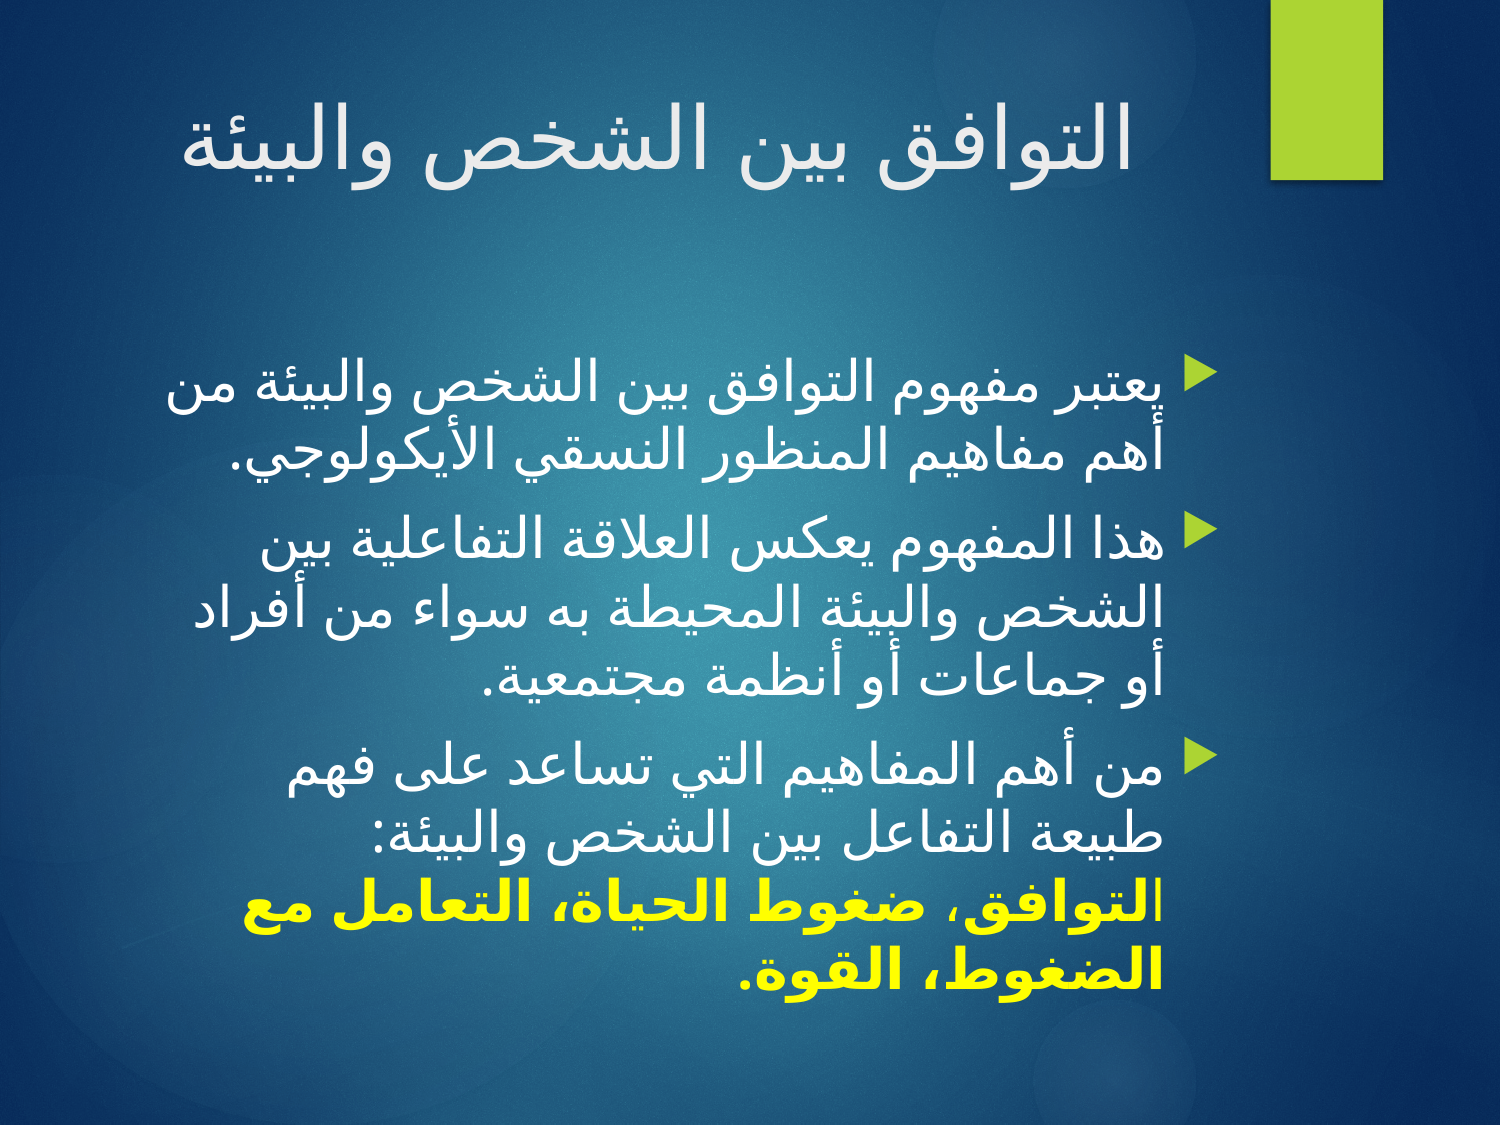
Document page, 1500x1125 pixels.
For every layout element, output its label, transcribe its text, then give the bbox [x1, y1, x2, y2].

list يعتبر مفهوم التوافق بين الشخص والبيئة من أهم مفاهيم المنظور النسقي الأيكولوجي. هذا المفهوم يعكس العلاقة التفاعلية بين الشخص والبيئة المحيطة به سواء من أفراد أو جماعات أو أنظمة مجتمعية. من أهم المفاهيم التي تساعد على فهم طبيعة التفاعل بين الشخص والبيئة: التوافق، ضغوط الحياة، التعامل مع الضغوط، القوة. [135, 336, 1237, 1025]
title التوافق بين الشخص والبيئة [79, 74, 1237, 304]
